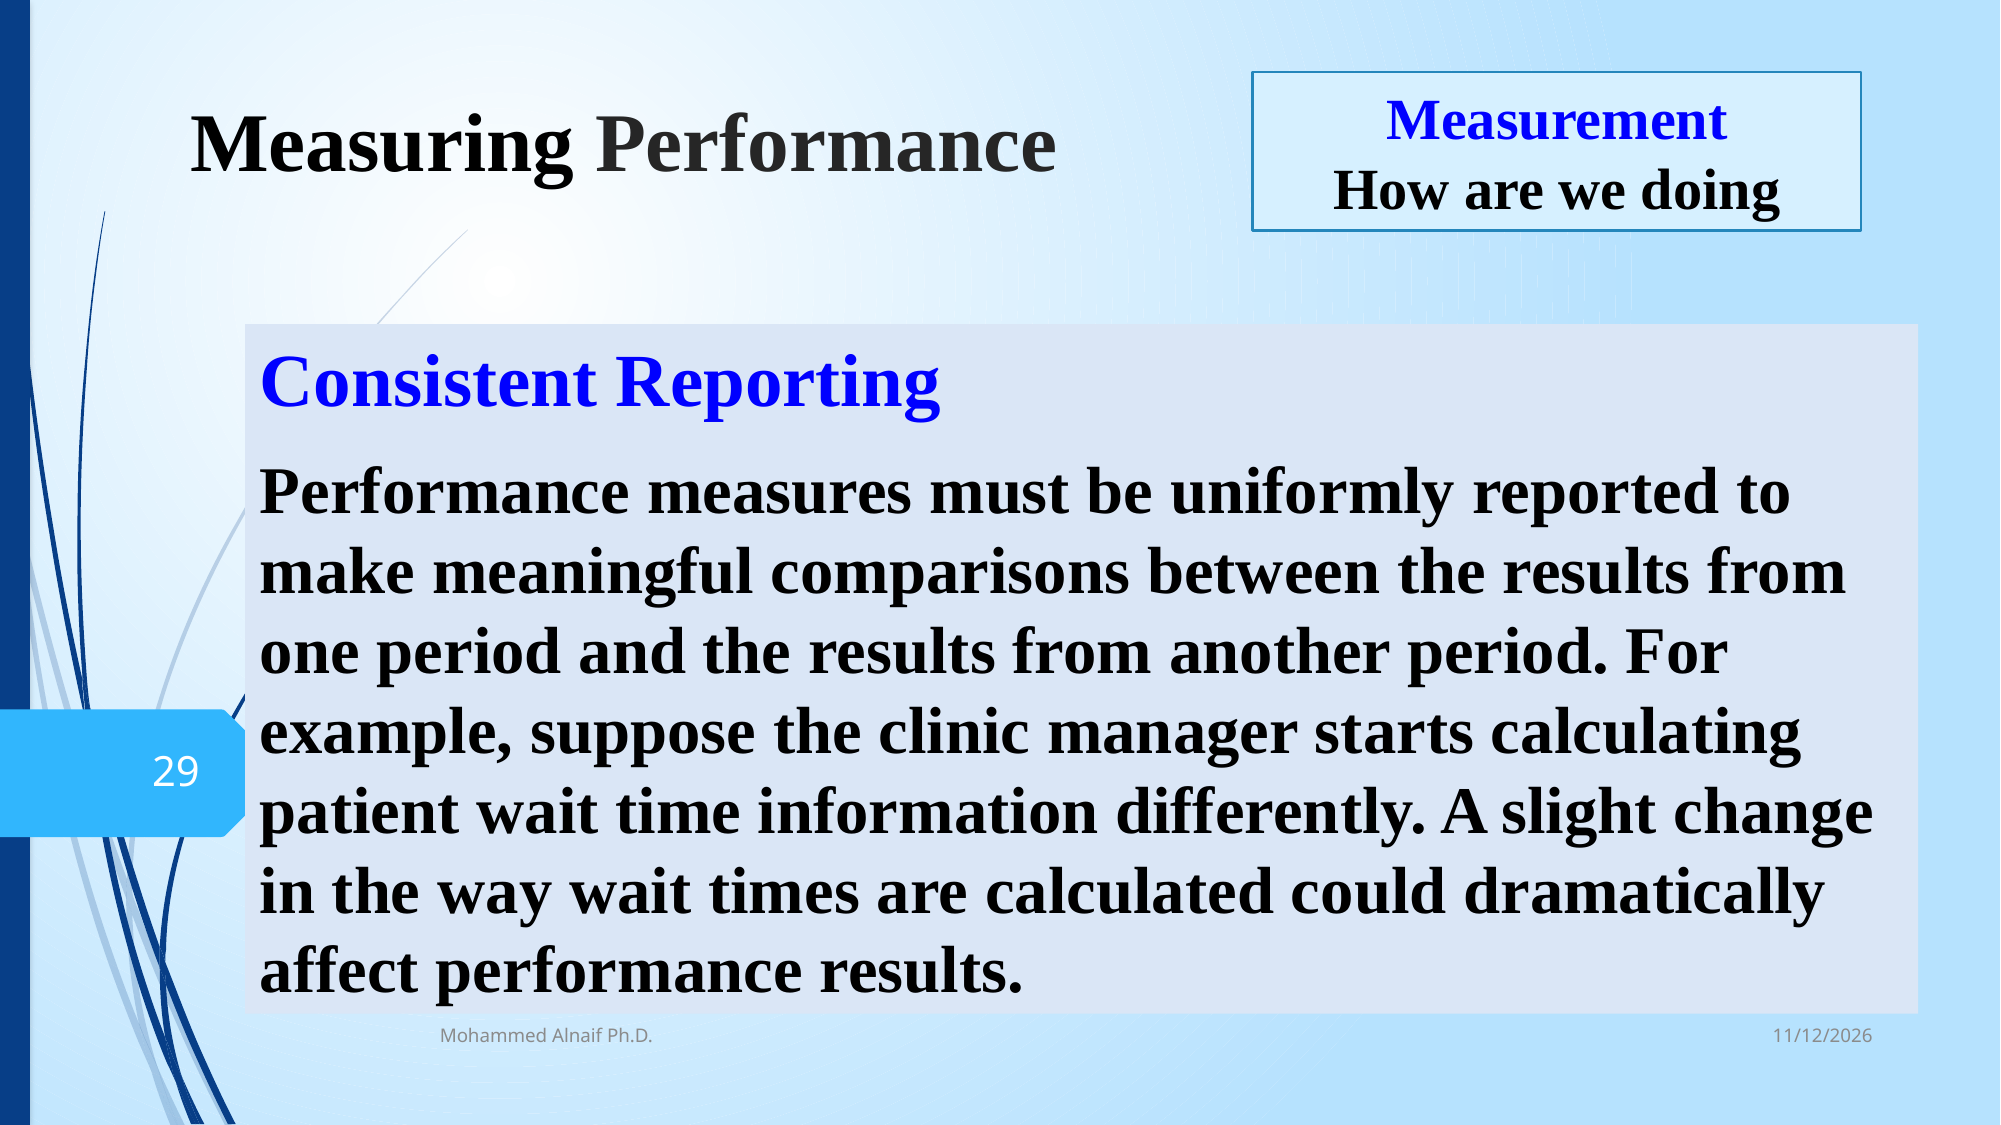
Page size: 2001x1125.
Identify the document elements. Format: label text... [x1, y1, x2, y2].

text_box Measurement How are we doing [1251, 71, 1862, 232]
title Measuring Performance [175, 42, 1105, 196]
footer Mohammed Alnaif Ph.D. [424, 1006, 1675, 1067]
slide_number 29 [87, 743, 216, 803]
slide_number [1699, 1005, 1888, 1067]
subtitle [92, 196, 1967, 1103]
text_box Consistent Reporting Performance measures must be uniformly reported to make meaningful comparisons between the results from one period and the results from another period. For example, suppose the clinic manager starts calculating patient wait time information differently. A slight change in the way wait times are calculated could dramatically affect performance results. [245, 324, 1919, 1014]
